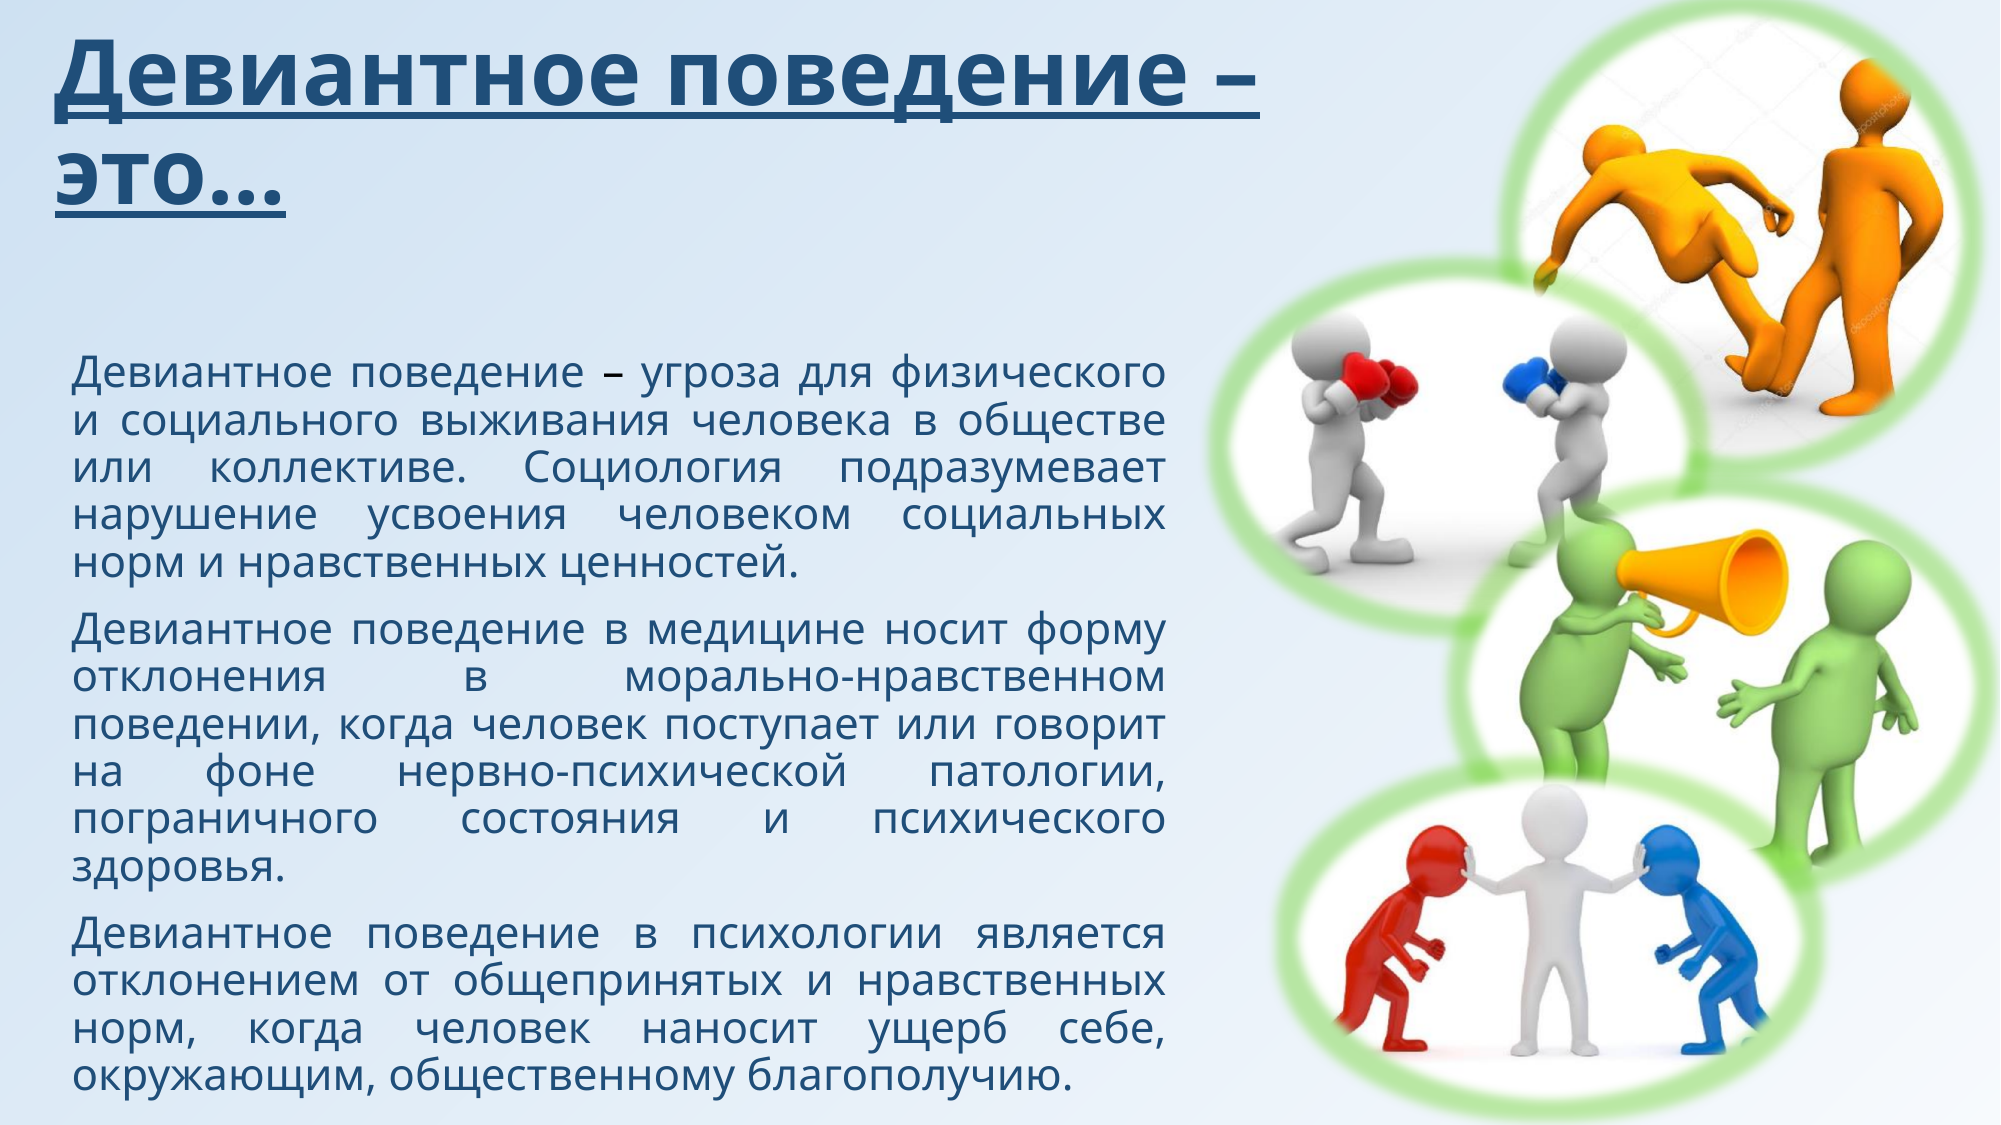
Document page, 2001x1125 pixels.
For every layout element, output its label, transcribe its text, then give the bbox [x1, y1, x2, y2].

title Девиантное поведение – это… [40, 0, 1302, 293]
picture [1219, 4, 1985, 1110]
list Девиантное поведение – угроза для физического и социального выживания человека в обществе или коллективе. Социология подразумевает нарушение усвоения человеком социальных норм и нравственных ценностей. Девиантное поведение в медицине носит форму отклонения в морально-нравственном поведении, когда человек поступает или говорит на фоне нервно-психической патологии, пограничного состояния и психического здоровья. Девиантное поведение в психологии является отклонением от общепринятых и нравственных норм, когда человек наносит ущерб себе, окружающим, общественному благополучию. [56, 342, 1183, 1110]
